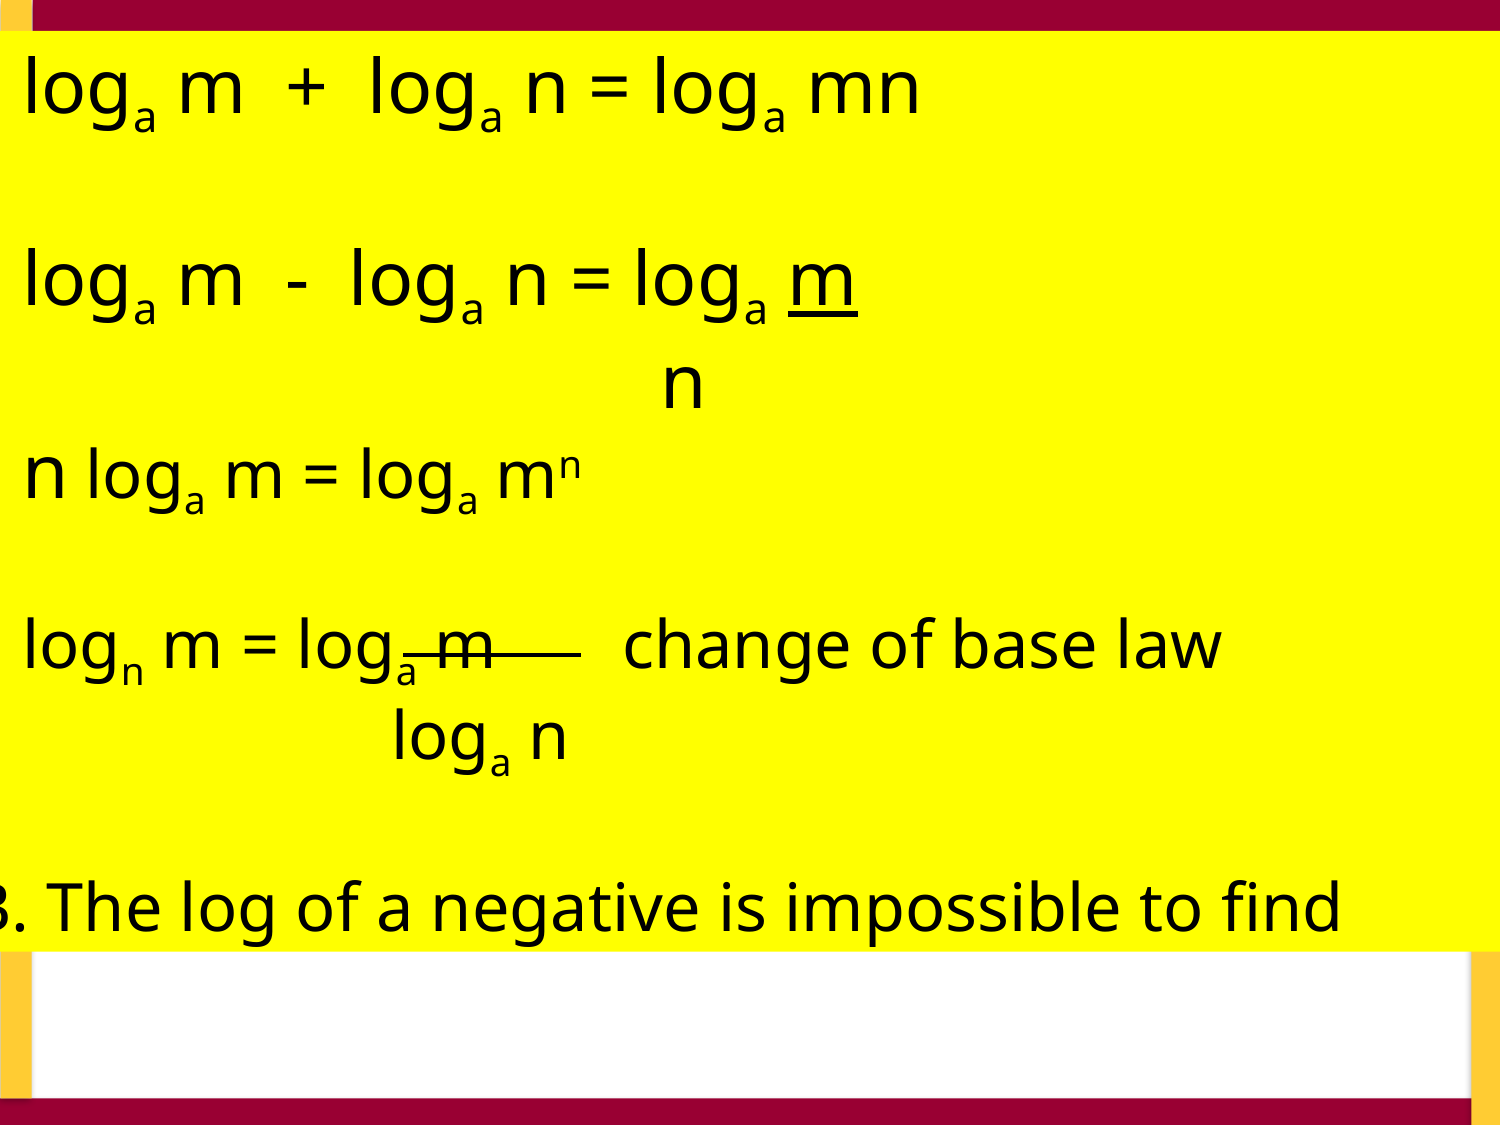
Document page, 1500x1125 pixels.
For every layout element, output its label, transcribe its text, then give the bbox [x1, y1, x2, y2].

text_box loga m + loga n = loga mn 2. loga m - loga n = loga m n n loga m = loga mn logn m = loga m change of base law loga n N.B. The log of a negative is impossible to find [0, 30, 1500, 952]
